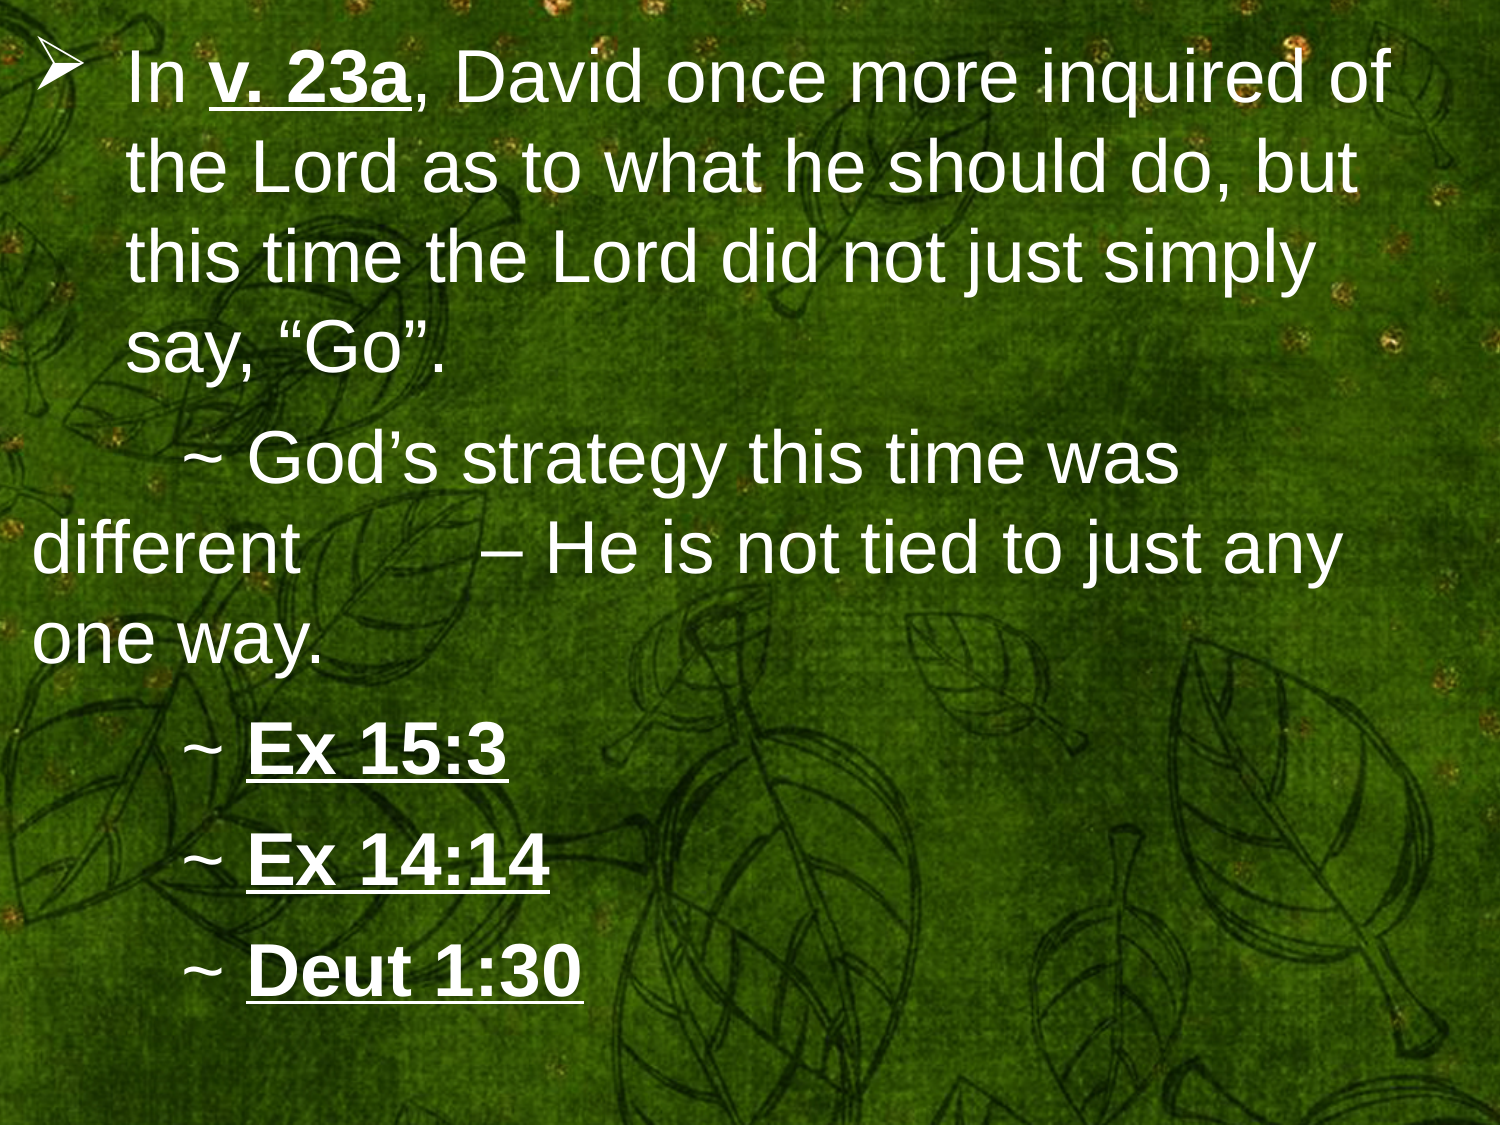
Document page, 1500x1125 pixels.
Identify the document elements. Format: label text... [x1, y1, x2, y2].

picture [0, 0, 1500, 1125]
subtitle In v. 23a, David once more inquired of the Lord as to what he should do, but this time the Lord did not just simply say, “Go”. ~ God’s strategy this time was different – He is not tied to just any one way. ~ Ex 15:3 ~ Ex 14:14 ~ Deut 1:30 [16, 20, 1482, 1108]
